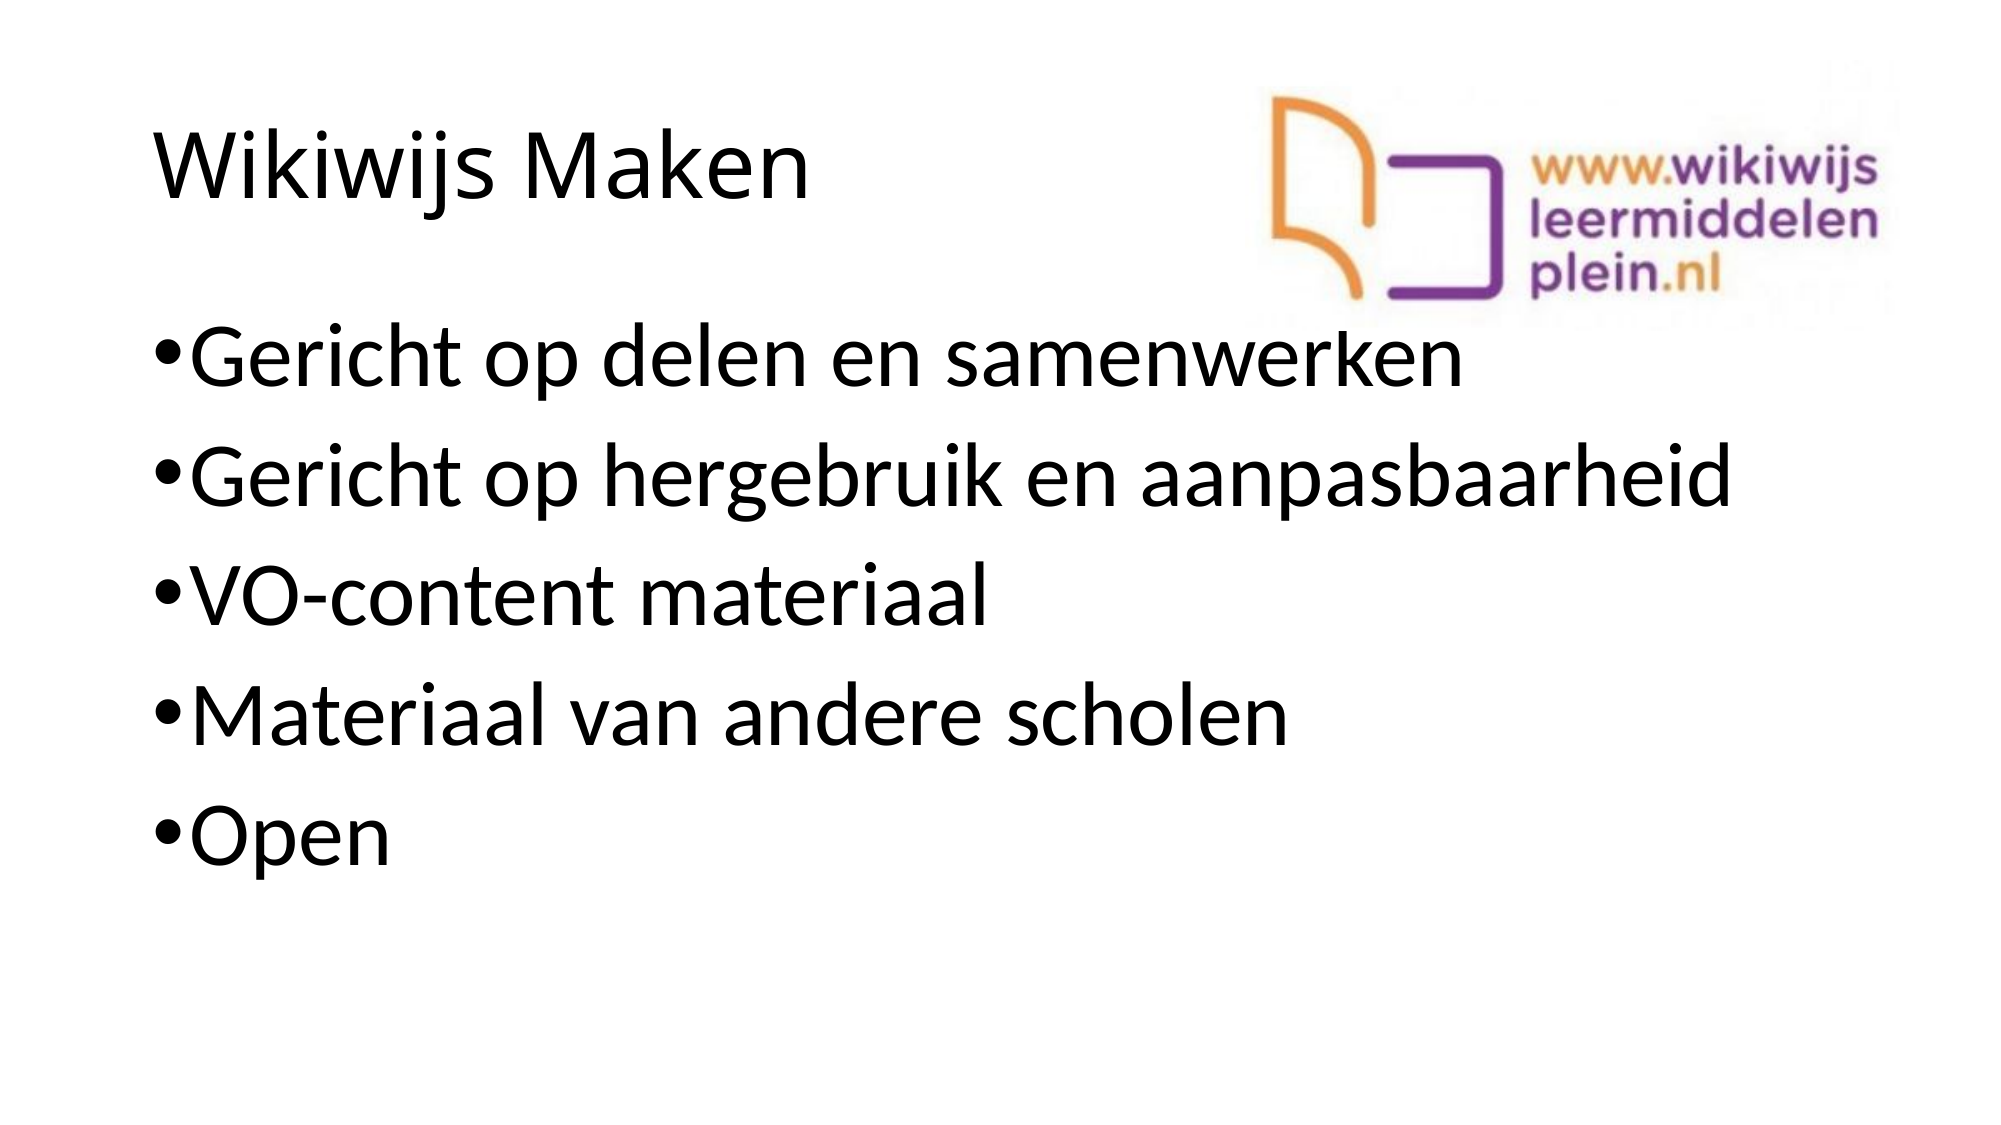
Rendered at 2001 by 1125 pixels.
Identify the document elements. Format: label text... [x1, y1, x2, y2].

picture [1244, 60, 1900, 331]
list Gericht op delen en samenwerken Gericht op hergebruik en aanpasbaarheid VO-content materiaal Materiaal van andere scholen Open [137, 299, 1863, 1014]
title Wikiwijs Maken [137, 59, 1863, 278]
